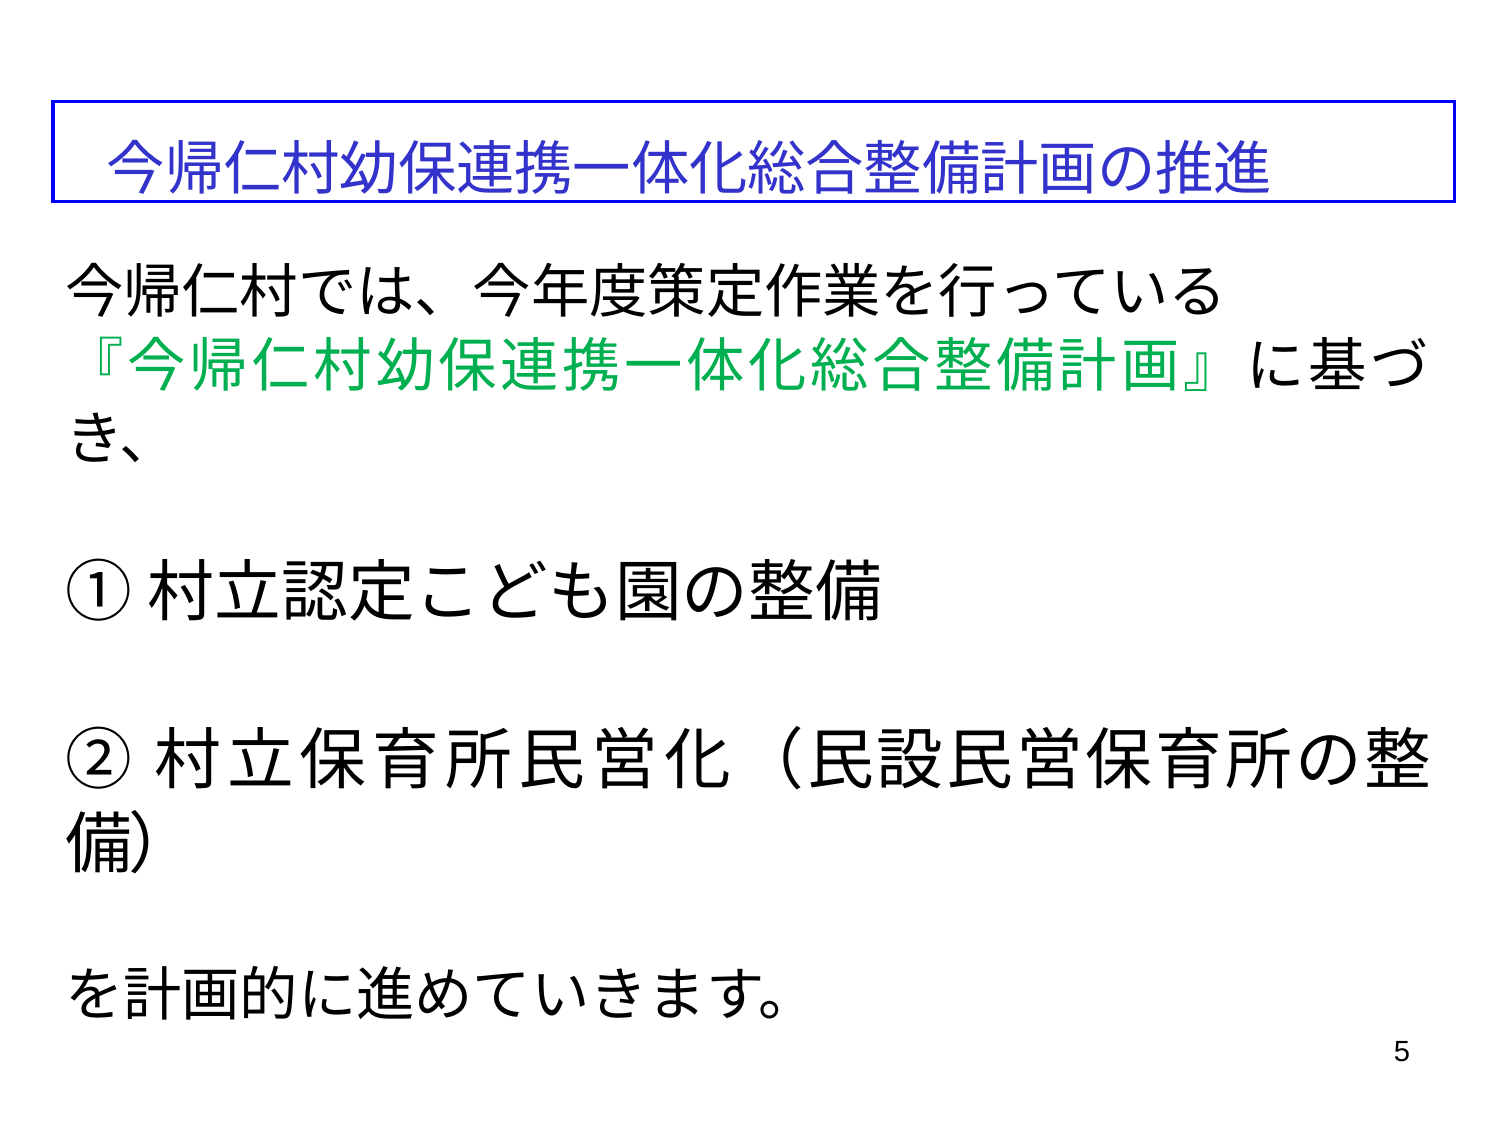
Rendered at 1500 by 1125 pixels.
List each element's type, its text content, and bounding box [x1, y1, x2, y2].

text_box 今帰仁村では、今年度策定作業を行っている 『今帰仁村幼保連携一体化総合整備計画』に基づき、 ①村立認定こども園の整備 ②村立保育所民営化（民設民営保育所の整備） を計画的に進めていきます。 [53, 249, 1441, 1025]
text_box 今帰仁村幼保連携一体化総合整備計画の推進 [53, 101, 1455, 202]
slide_number 5 [1074, 1025, 1426, 1103]
